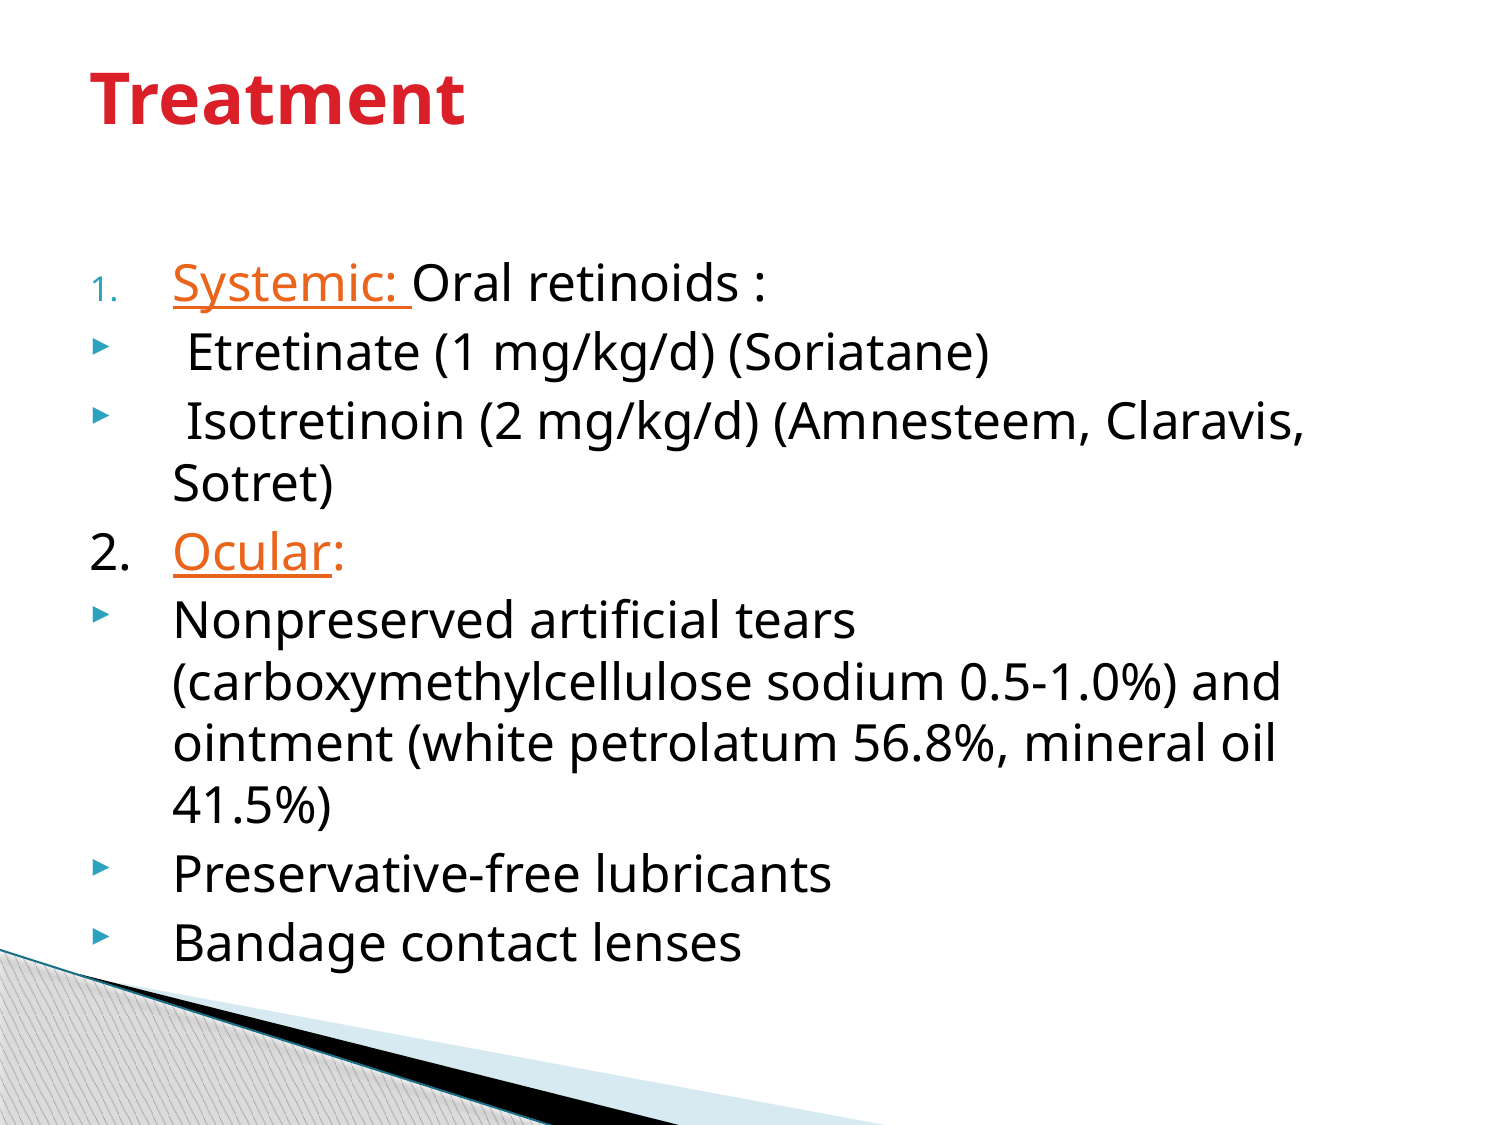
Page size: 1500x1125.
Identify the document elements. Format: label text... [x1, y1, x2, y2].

title Treatment [75, 45, 1425, 233]
list Systemic: Oral retinoids : Etretinate (1 mg/kg/d) (Soriatane) Isotretinoin (2 mg/kg/d) (Amnesteem, Claravis, Sotret) 2. Ocular: Nonpreserved artificial tears (carboxymethylcellulose sodium 0.5-1.0%) and ointment (white petrolatum 56.8%, mineral oil 41.5%) Preservative-free lubricants Bandage contact lenses [75, 243, 1425, 986]
